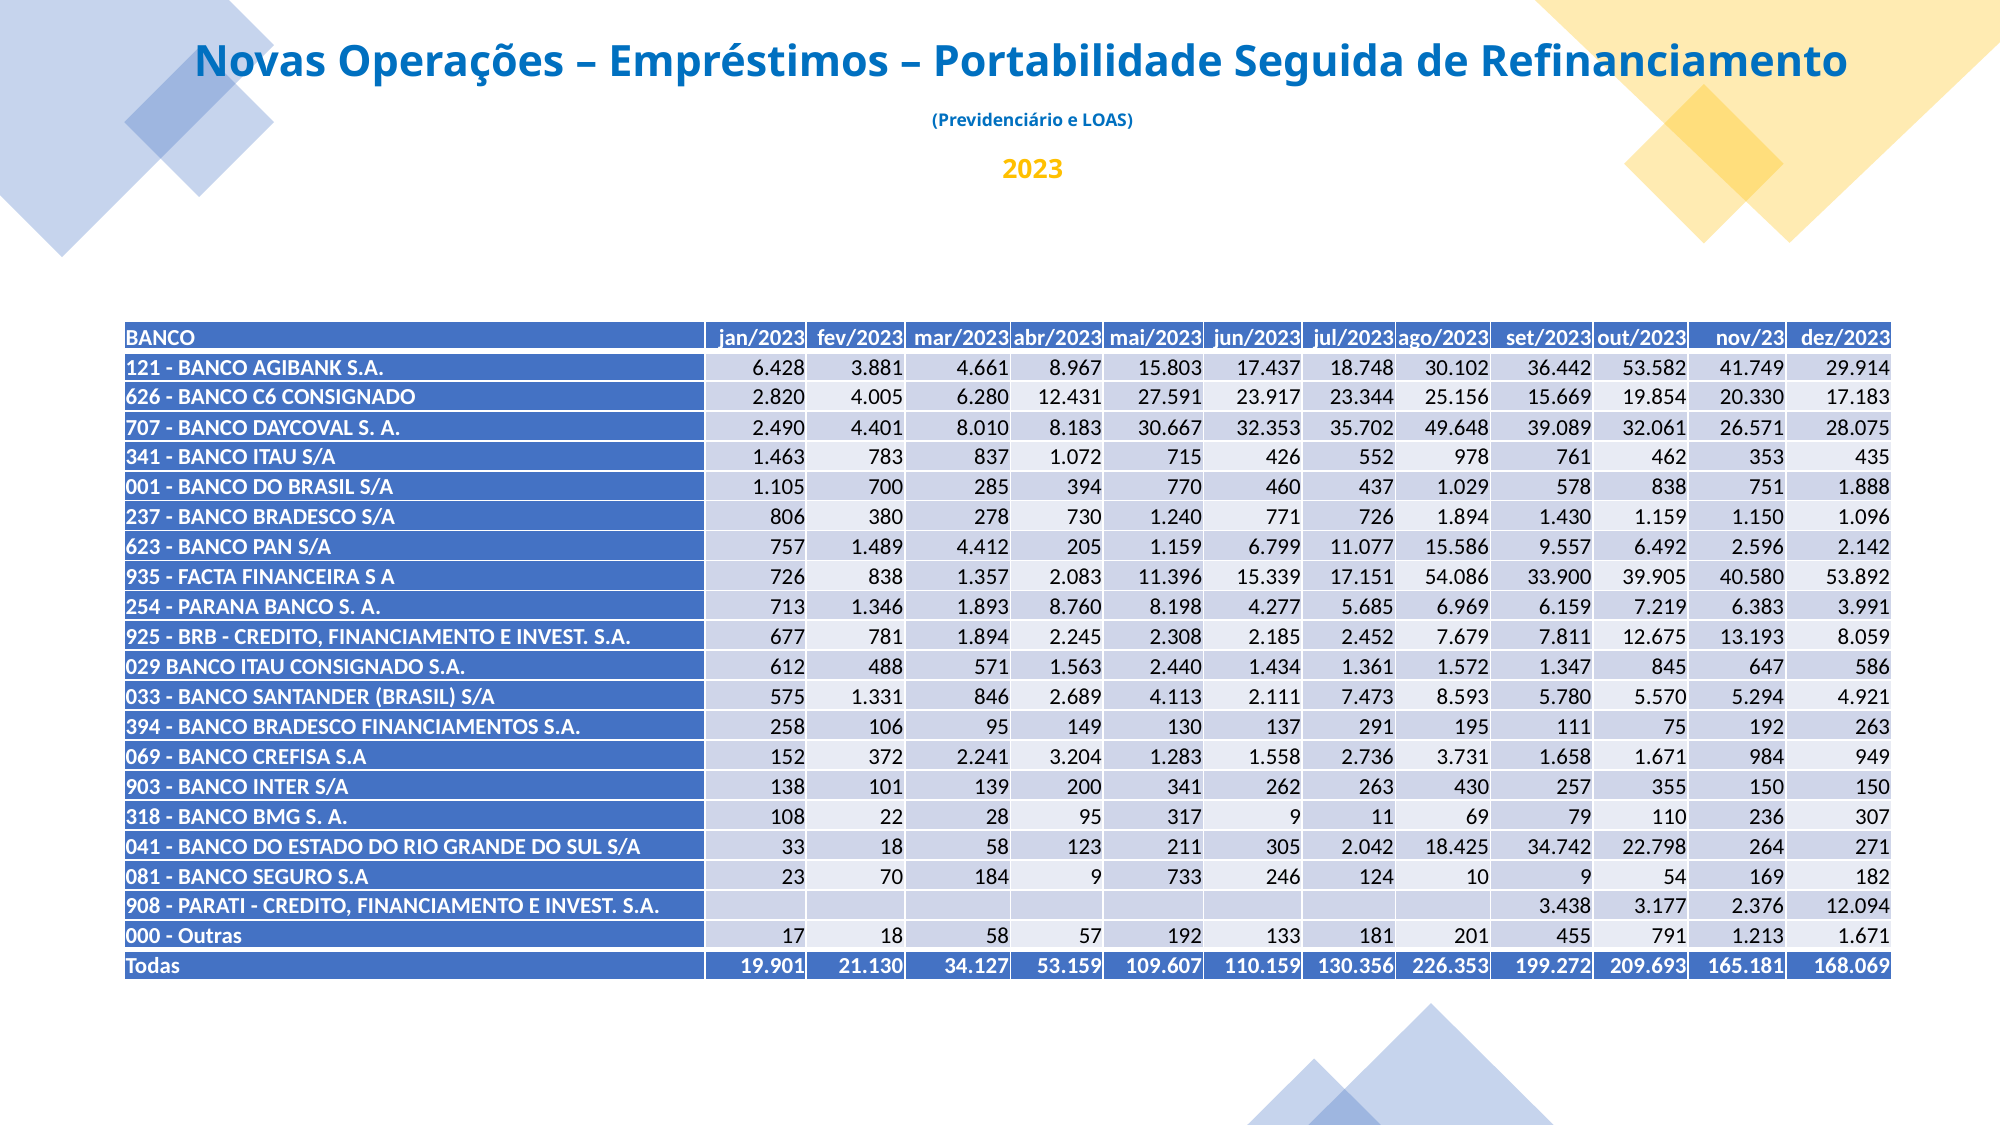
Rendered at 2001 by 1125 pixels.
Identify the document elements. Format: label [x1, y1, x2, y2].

table_cell [906, 741, 1010, 769]
table_cell [1204, 681, 1301, 709]
table_cell [1787, 921, 1891, 947]
table_cell [1787, 861, 1891, 889]
table_cell [706, 561, 805, 590]
table_cell [1787, 952, 1891, 979]
table_cell [1689, 412, 1785, 440]
table_cell [1594, 442, 1687, 470]
table_cell [1594, 711, 1687, 739]
table_cell [1396, 651, 1490, 679]
table_cell [1396, 801, 1490, 829]
table_cell [906, 771, 1010, 799]
table_cell [1204, 412, 1301, 440]
table_cell [1689, 531, 1785, 560]
table_cell [1594, 531, 1687, 560]
table_cell [1396, 771, 1490, 799]
table_cell [807, 831, 904, 859]
text_box [0, 0, 2000, 1125]
table_cell [706, 771, 805, 799]
table_cell [906, 801, 1010, 829]
table_cell [1491, 621, 1592, 649]
table_cell [906, 651, 1010, 679]
table_cell [1204, 591, 1301, 619]
table_cell [1396, 442, 1490, 470]
table_cell [807, 354, 904, 380]
table_cell [906, 412, 1010, 440]
table_cell [1491, 442, 1592, 470]
table_cell [125, 741, 704, 769]
table_cell [1491, 711, 1592, 739]
table_cell [1689, 472, 1785, 500]
table_cell [807, 711, 904, 739]
table_cell [125, 621, 704, 649]
table_cell [125, 382, 704, 410]
table_cell [1204, 861, 1301, 889]
table_cell [706, 741, 805, 769]
table_cell [1204, 741, 1301, 769]
table_cell [1689, 952, 1785, 979]
table_cell [706, 891, 805, 919]
table_cell [1396, 831, 1490, 859]
table_cell [706, 382, 805, 410]
table_cell [1594, 741, 1687, 769]
table_cell [1104, 354, 1203, 380]
table_cell [1104, 771, 1203, 799]
table_cell [1104, 591, 1203, 619]
table_cell [807, 681, 904, 709]
table_cell [1491, 651, 1592, 679]
table_cell [1491, 741, 1592, 769]
table_cell [1787, 741, 1891, 769]
table_cell [1204, 531, 1301, 560]
table_cell [1491, 801, 1592, 829]
table_cell [1689, 501, 1785, 530]
table_cell [1491, 861, 1592, 889]
table_cell [807, 531, 904, 560]
table_cell [1689, 711, 1785, 739]
table_cell [1689, 382, 1785, 410]
table_cell [1594, 801, 1687, 829]
table_cell [1303, 412, 1395, 440]
table_cell [807, 921, 904, 947]
table_cell [1104, 382, 1203, 410]
table_cell [906, 621, 1010, 649]
table_cell [1303, 501, 1395, 530]
table_cell [1104, 952, 1203, 979]
table_cell [1396, 891, 1490, 919]
table_cell [1689, 801, 1785, 829]
table_cell [906, 681, 1010, 709]
table_cell [1204, 771, 1301, 799]
table_cell [1011, 651, 1102, 679]
table_cell [1594, 621, 1687, 649]
table_cell [1594, 561, 1687, 590]
table_cell [1787, 831, 1891, 859]
table_cell [1303, 952, 1395, 979]
table_cell [807, 952, 904, 979]
table_cell [1396, 561, 1490, 590]
table_cell [1303, 861, 1395, 889]
table_cell [1011, 621, 1102, 649]
table_cell [706, 831, 805, 859]
table_cell [1303, 801, 1395, 829]
table_cell [1104, 681, 1203, 709]
table_cell [1396, 681, 1490, 709]
table_cell [1011, 382, 1102, 410]
table_cell [1303, 472, 1395, 500]
table_cell [125, 831, 704, 859]
table_cell [1491, 591, 1592, 619]
table_cell [1787, 472, 1891, 500]
table_header [807, 322, 904, 348]
table_cell [906, 861, 1010, 889]
table_cell [1303, 621, 1395, 649]
table_cell [1689, 831, 1785, 859]
table_cell [1491, 891, 1592, 919]
table_cell [125, 861, 704, 889]
table_cell [1011, 891, 1102, 919]
table_cell [1396, 412, 1490, 440]
table_cell [1689, 442, 1785, 470]
table_cell [1491, 382, 1592, 410]
table_cell [706, 711, 805, 739]
table_cell [1204, 442, 1301, 470]
table_cell [1689, 741, 1785, 769]
table_cell [1491, 771, 1592, 799]
table_cell [1104, 711, 1203, 739]
table_cell [125, 952, 704, 979]
table_cell [1689, 561, 1785, 590]
table_cell [1689, 621, 1785, 649]
table_cell [1204, 561, 1301, 590]
table_cell [1594, 771, 1687, 799]
table_cell [125, 561, 704, 590]
table_cell [1204, 621, 1301, 649]
table_cell [906, 472, 1010, 500]
table_cell [1689, 681, 1785, 709]
table_cell [807, 621, 904, 649]
table_cell [1396, 354, 1490, 380]
table_cell [1204, 952, 1301, 979]
table_cell [1787, 354, 1891, 380]
table_cell [1303, 591, 1395, 619]
table_header [1594, 322, 1687, 348]
table_cell [1491, 472, 1592, 500]
table_cell [1396, 501, 1490, 530]
table_cell [1787, 442, 1891, 470]
table_cell [706, 442, 805, 470]
table_cell [1204, 382, 1301, 410]
table_cell [1787, 561, 1891, 590]
table_cell [807, 771, 904, 799]
table_cell [1787, 651, 1891, 679]
table_cell [1303, 891, 1395, 919]
table_cell [906, 531, 1010, 560]
table_cell [1011, 442, 1102, 470]
table_cell [1787, 771, 1891, 799]
table_cell [1396, 861, 1490, 889]
table_cell [706, 681, 805, 709]
table_cell [1491, 921, 1592, 947]
table_header [1204, 322, 1301, 348]
table_cell [1303, 681, 1395, 709]
table_cell [1011, 711, 1102, 739]
table_cell [706, 861, 805, 889]
table_cell [1303, 651, 1395, 679]
table_cell [1396, 741, 1490, 769]
table_cell [1491, 354, 1592, 380]
table_cell [125, 412, 704, 440]
table_cell [1689, 921, 1785, 947]
table_cell [125, 771, 704, 799]
table_cell [1396, 531, 1490, 560]
table_cell [125, 651, 704, 679]
table_cell [1104, 442, 1203, 470]
table_cell [706, 354, 805, 380]
table_cell [1689, 771, 1785, 799]
table_cell [1011, 472, 1102, 500]
table_cell [1011, 501, 1102, 530]
table_cell [1204, 921, 1301, 947]
table_cell [807, 472, 904, 500]
table_cell [1396, 921, 1490, 947]
table_cell [1594, 891, 1687, 919]
table_cell [807, 501, 904, 530]
table_cell [1594, 591, 1687, 619]
table_cell [1303, 561, 1395, 590]
table_header [1491, 322, 1592, 348]
table_cell [1594, 952, 1687, 979]
table_cell [1011, 531, 1102, 560]
table_cell [1204, 891, 1301, 919]
table_cell [807, 891, 904, 919]
table_cell [1204, 354, 1301, 380]
table_cell [1689, 591, 1785, 619]
table_cell [1491, 681, 1592, 709]
table_cell [1787, 711, 1891, 739]
table_cell [1303, 741, 1395, 769]
table_cell [1011, 771, 1102, 799]
table_cell [906, 921, 1010, 947]
table_cell [1594, 412, 1687, 440]
table_cell [1104, 472, 1203, 500]
table_cell [1104, 891, 1203, 919]
table_cell [706, 412, 805, 440]
table_cell [1204, 801, 1301, 829]
table_cell [1594, 354, 1687, 380]
table_cell [1011, 921, 1102, 947]
table_cell [807, 591, 904, 619]
table_cell [1104, 651, 1203, 679]
table_cell [1396, 952, 1490, 979]
table_cell [1011, 952, 1102, 979]
table_cell [125, 354, 704, 380]
table_cell [1787, 681, 1891, 709]
table_cell [1104, 531, 1203, 560]
table_cell [1303, 442, 1395, 470]
table_cell [1104, 921, 1203, 947]
table_cell [807, 801, 904, 829]
table_cell [125, 591, 704, 619]
table_cell [807, 382, 904, 410]
table_header [706, 322, 805, 348]
table_cell [906, 442, 1010, 470]
table_cell [906, 711, 1010, 739]
table_cell [1787, 801, 1891, 829]
table_cell [1303, 711, 1395, 739]
table_cell [1303, 382, 1395, 410]
table_cell [1104, 741, 1203, 769]
table_header [1396, 322, 1490, 348]
table_cell [1594, 921, 1687, 947]
table_cell [125, 711, 704, 739]
table_cell [1011, 681, 1102, 709]
table_cell [1104, 561, 1203, 590]
table_cell [1787, 621, 1891, 649]
table_cell [706, 472, 805, 500]
table_cell [1204, 831, 1301, 859]
table_cell [125, 801, 704, 829]
table_cell [1396, 621, 1490, 649]
table_cell [1011, 354, 1102, 380]
table_cell [1104, 831, 1203, 859]
table_cell [1303, 531, 1395, 560]
table_cell [1303, 921, 1395, 947]
table_cell [1491, 952, 1592, 979]
table_cell [1204, 651, 1301, 679]
table_cell [706, 501, 805, 530]
table_cell [1104, 621, 1203, 649]
table_cell [1594, 861, 1687, 889]
table_cell [1396, 382, 1490, 410]
table_cell [1011, 561, 1102, 590]
table_cell [1491, 561, 1592, 590]
table_header [1689, 322, 1785, 348]
table_cell [1491, 831, 1592, 859]
table_cell [706, 801, 805, 829]
table_header [906, 322, 1010, 348]
table_cell [1011, 741, 1102, 769]
table_cell [1104, 801, 1203, 829]
table_cell [1011, 801, 1102, 829]
table_cell [125, 921, 704, 947]
table_cell [125, 442, 704, 470]
table_cell [125, 501, 704, 530]
table_cell [1011, 412, 1102, 440]
table_cell [1491, 412, 1592, 440]
table_cell [807, 412, 904, 440]
table_cell [1689, 354, 1785, 380]
table_cell [706, 952, 805, 979]
table_cell [1204, 711, 1301, 739]
table_cell [1204, 501, 1301, 530]
table_cell [125, 531, 704, 560]
table_cell [807, 861, 904, 889]
table_cell [807, 651, 904, 679]
table_cell [906, 501, 1010, 530]
table_header [1011, 322, 1102, 348]
table_cell [1787, 531, 1891, 560]
table_cell [906, 382, 1010, 410]
table_header [125, 322, 704, 348]
table_cell [1594, 501, 1687, 530]
table_cell [906, 952, 1010, 979]
table_cell [706, 621, 805, 649]
table_cell [906, 561, 1010, 590]
table_cell [1594, 472, 1687, 500]
table_cell [1303, 354, 1395, 380]
table_cell [1396, 711, 1490, 739]
table_cell [1787, 382, 1891, 410]
table_cell [706, 921, 805, 947]
table_cell [125, 472, 704, 500]
table_cell [1104, 861, 1203, 889]
table_cell [1787, 501, 1891, 530]
table_header [1787, 322, 1891, 348]
table_cell [906, 354, 1010, 380]
table_header [1303, 322, 1395, 348]
table_cell [706, 531, 805, 560]
table_cell [1491, 501, 1592, 530]
table_cell [906, 891, 1010, 919]
table_cell [906, 591, 1010, 619]
table_cell [1491, 531, 1592, 560]
table_cell [125, 891, 704, 919]
table_cell [1104, 501, 1203, 530]
table_cell [906, 831, 1010, 859]
table_cell [1594, 651, 1687, 679]
table_cell [1787, 591, 1891, 619]
table_cell [1303, 771, 1395, 799]
table_cell [1689, 891, 1785, 919]
table_cell [1689, 861, 1785, 889]
table_header [1104, 322, 1203, 348]
table_cell [807, 442, 904, 470]
table_cell [1204, 472, 1301, 500]
table_cell [1594, 681, 1687, 709]
table_cell [1104, 412, 1203, 440]
table_cell [706, 591, 805, 619]
table_cell [1011, 861, 1102, 889]
table_cell [706, 651, 805, 679]
table_cell [125, 681, 704, 709]
table_cell [1396, 591, 1490, 619]
table_cell [1594, 831, 1687, 859]
table_cell [807, 561, 904, 590]
table_cell [1396, 472, 1490, 500]
table_cell [1303, 831, 1395, 859]
table_cell [1787, 412, 1891, 440]
table_cell [1011, 831, 1102, 859]
table_cell [1689, 651, 1785, 679]
table_cell [1787, 891, 1891, 919]
table_cell [1594, 382, 1687, 410]
table_cell [807, 741, 904, 769]
table_cell [1011, 591, 1102, 619]
